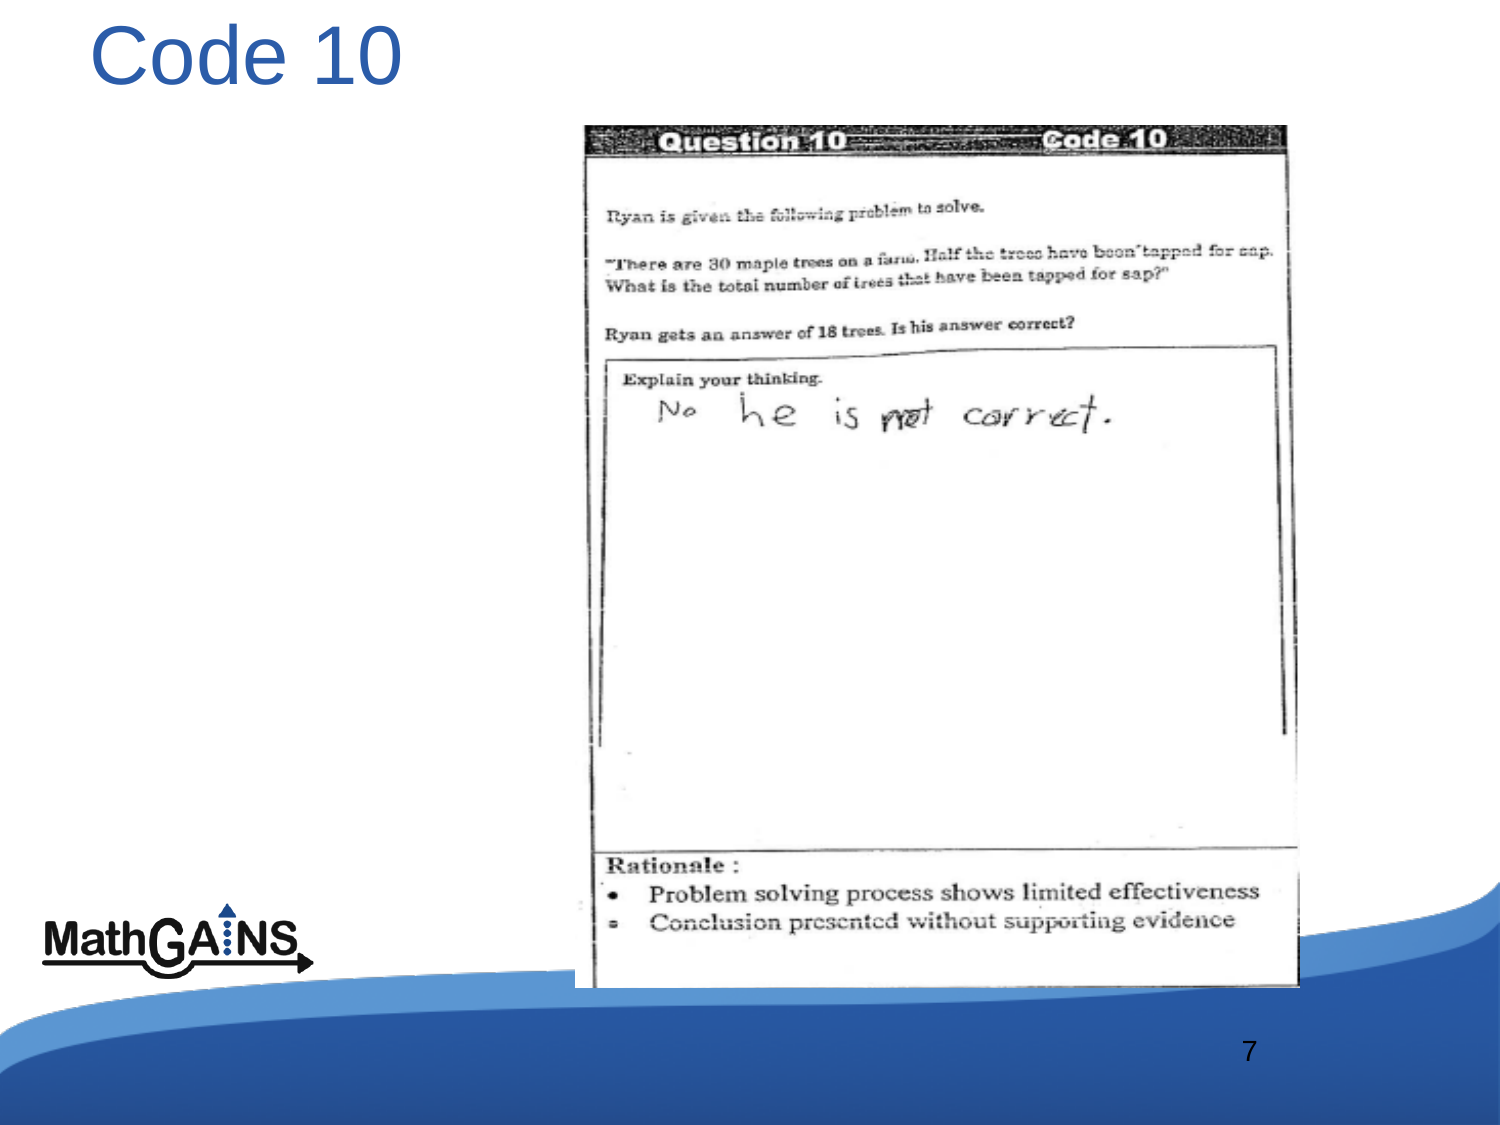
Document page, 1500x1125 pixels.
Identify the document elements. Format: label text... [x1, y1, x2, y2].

title Code 10 [75, 14, 438, 88]
slide_number 7 [1223, 1023, 1277, 1075]
picture [0, 878, 1500, 1125]
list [574, 124, 1301, 988]
